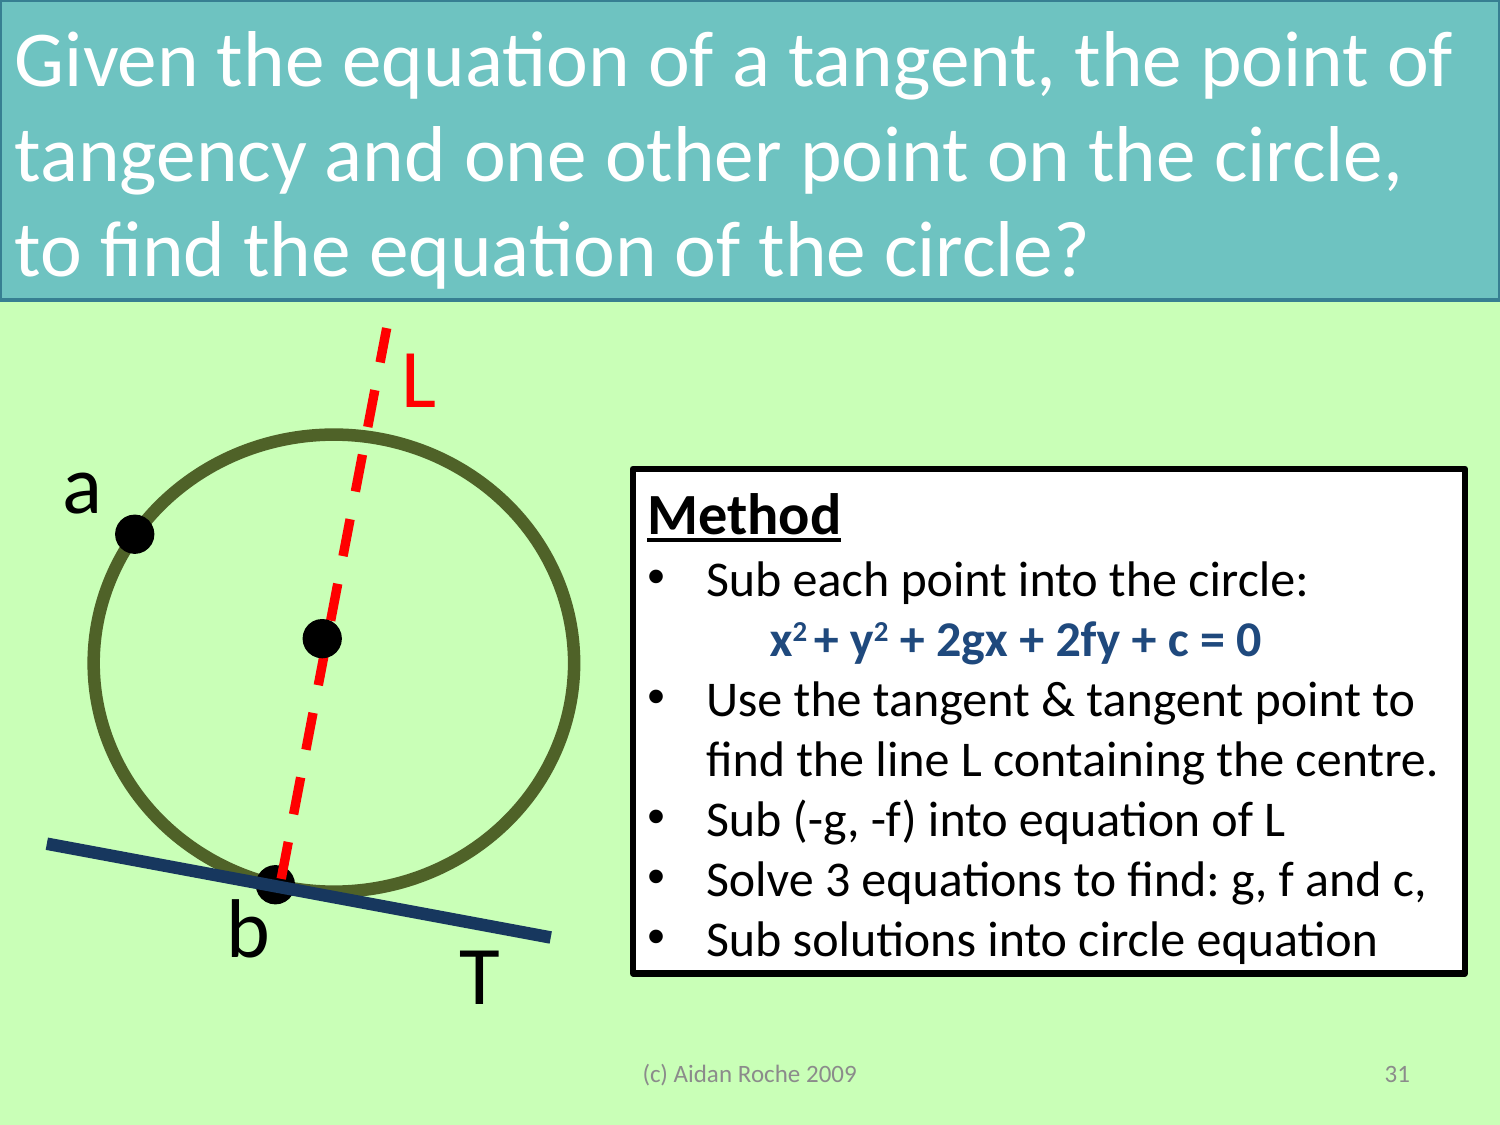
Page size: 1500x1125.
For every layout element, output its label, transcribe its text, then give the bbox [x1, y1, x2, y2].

text_box b [211, 947, 285, 982]
text_box T [445, 946, 551, 1029]
text_box a [47, 422, 117, 538]
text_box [46, 843, 552, 938]
text_box Given the equation of a tangent, the point of tangency and one other point on the circle, to find the equation of the circle? [0, 0, 1500, 302]
slide_number 31 [1074, 1042, 1425, 1103]
text_box [146, 432, 545, 549]
text_box [115, 514, 155, 549]
text_box L [387, 316, 452, 432]
text_box [91, 665, 577, 842]
footer (c) Aidan Roche 2009 [512, 1042, 988, 1103]
text_box Method Sub each point into the circle: x2 + y2 + 2gx + 2fy + c = 0 Use the tangent & tangent point to find the line L containing the centre. Sub (-g, -f) into equation of L Solve 3 equations to find: g, f and c, Sub solutions into circle equation [632, 468, 1465, 974]
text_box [58, 550, 610, 657]
